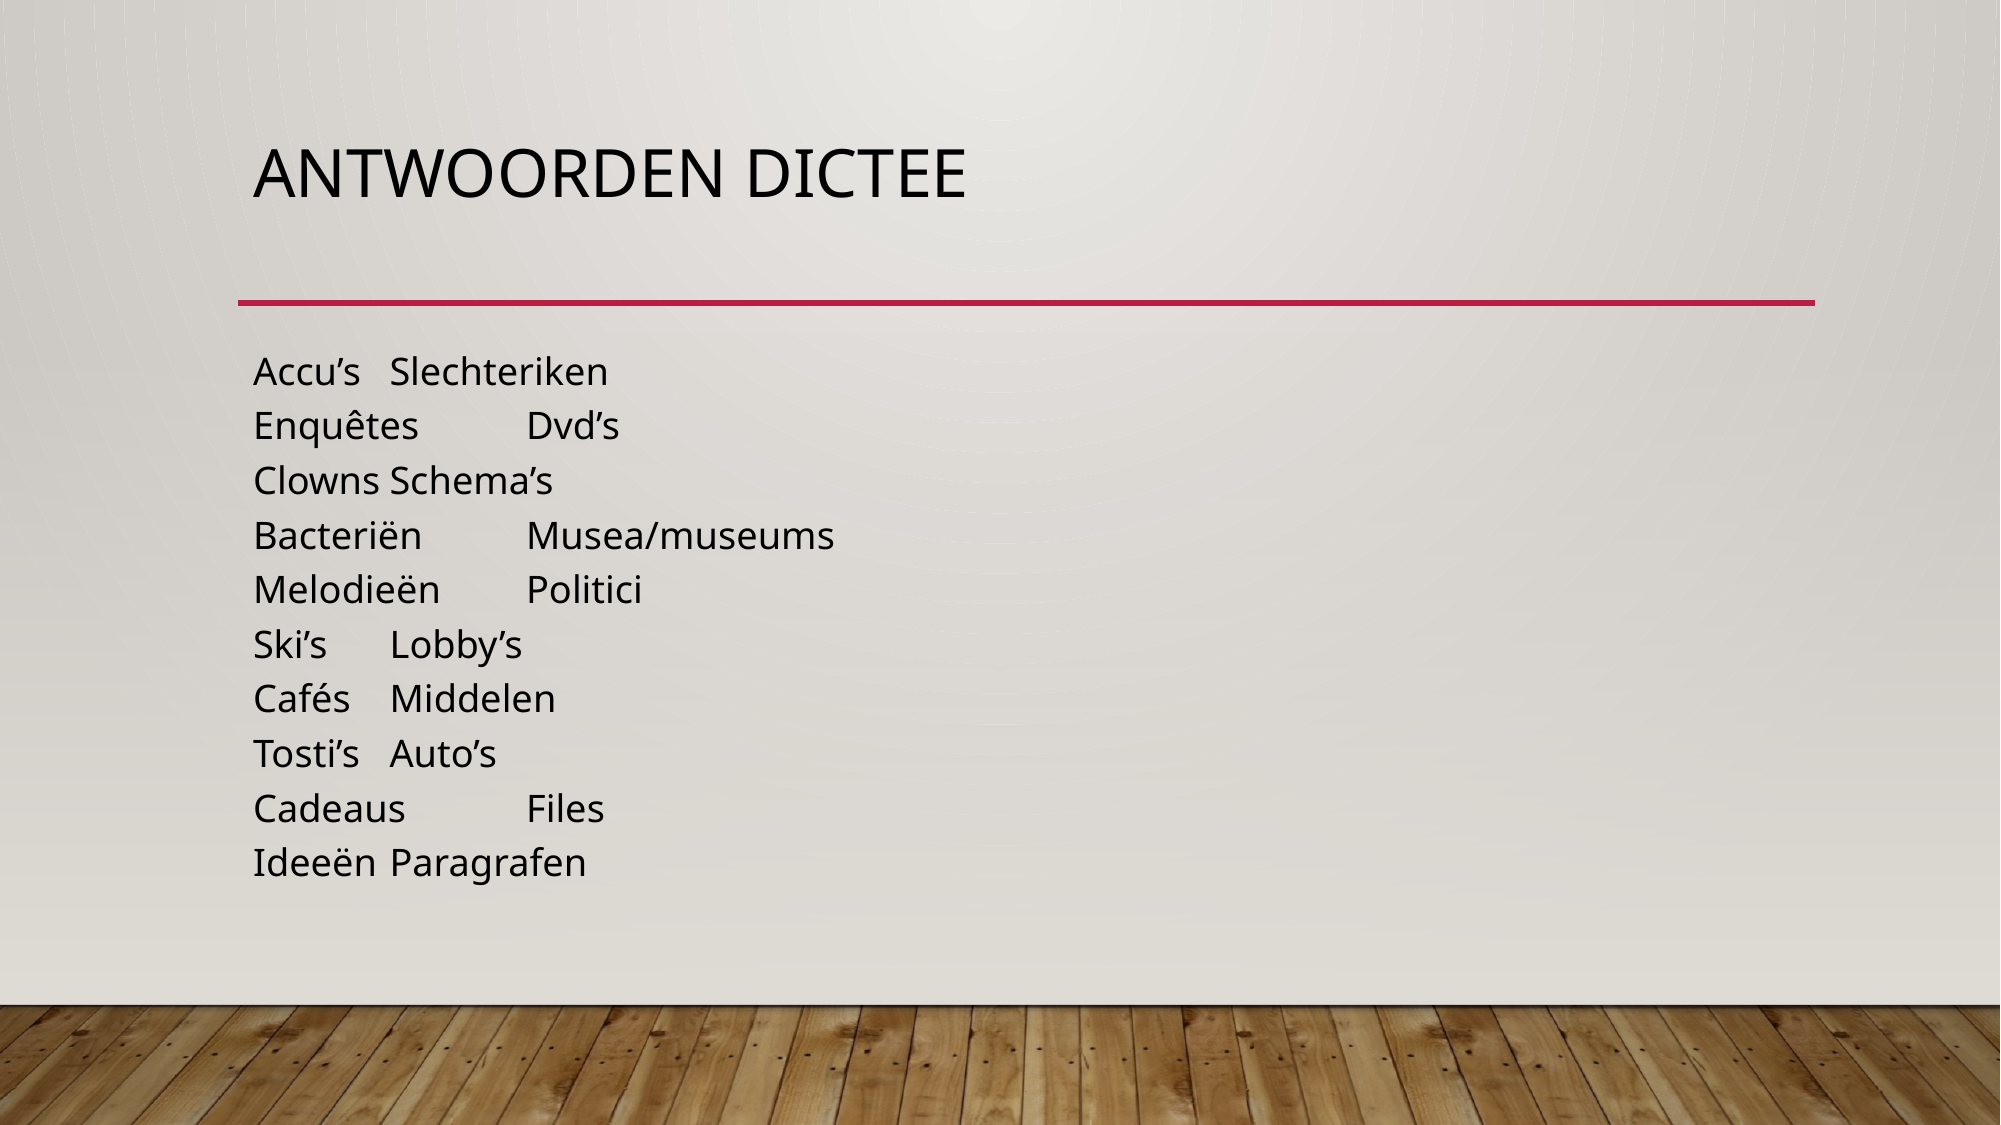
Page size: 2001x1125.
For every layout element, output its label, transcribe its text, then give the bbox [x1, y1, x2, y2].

title Antwoorden dictee [238, 131, 1814, 305]
list Accu’s Slechteriken Enquêtes Dvd’s Clowns Schema’s Bacteriën Musea/museums Melodieën Politici Ski’s Lobby’s Cafés Middelen Tosti’s Auto’s Cadeaus Files Ideeën Paragrafen [238, 330, 1814, 897]
picture [0, 1005, 2000, 1125]
